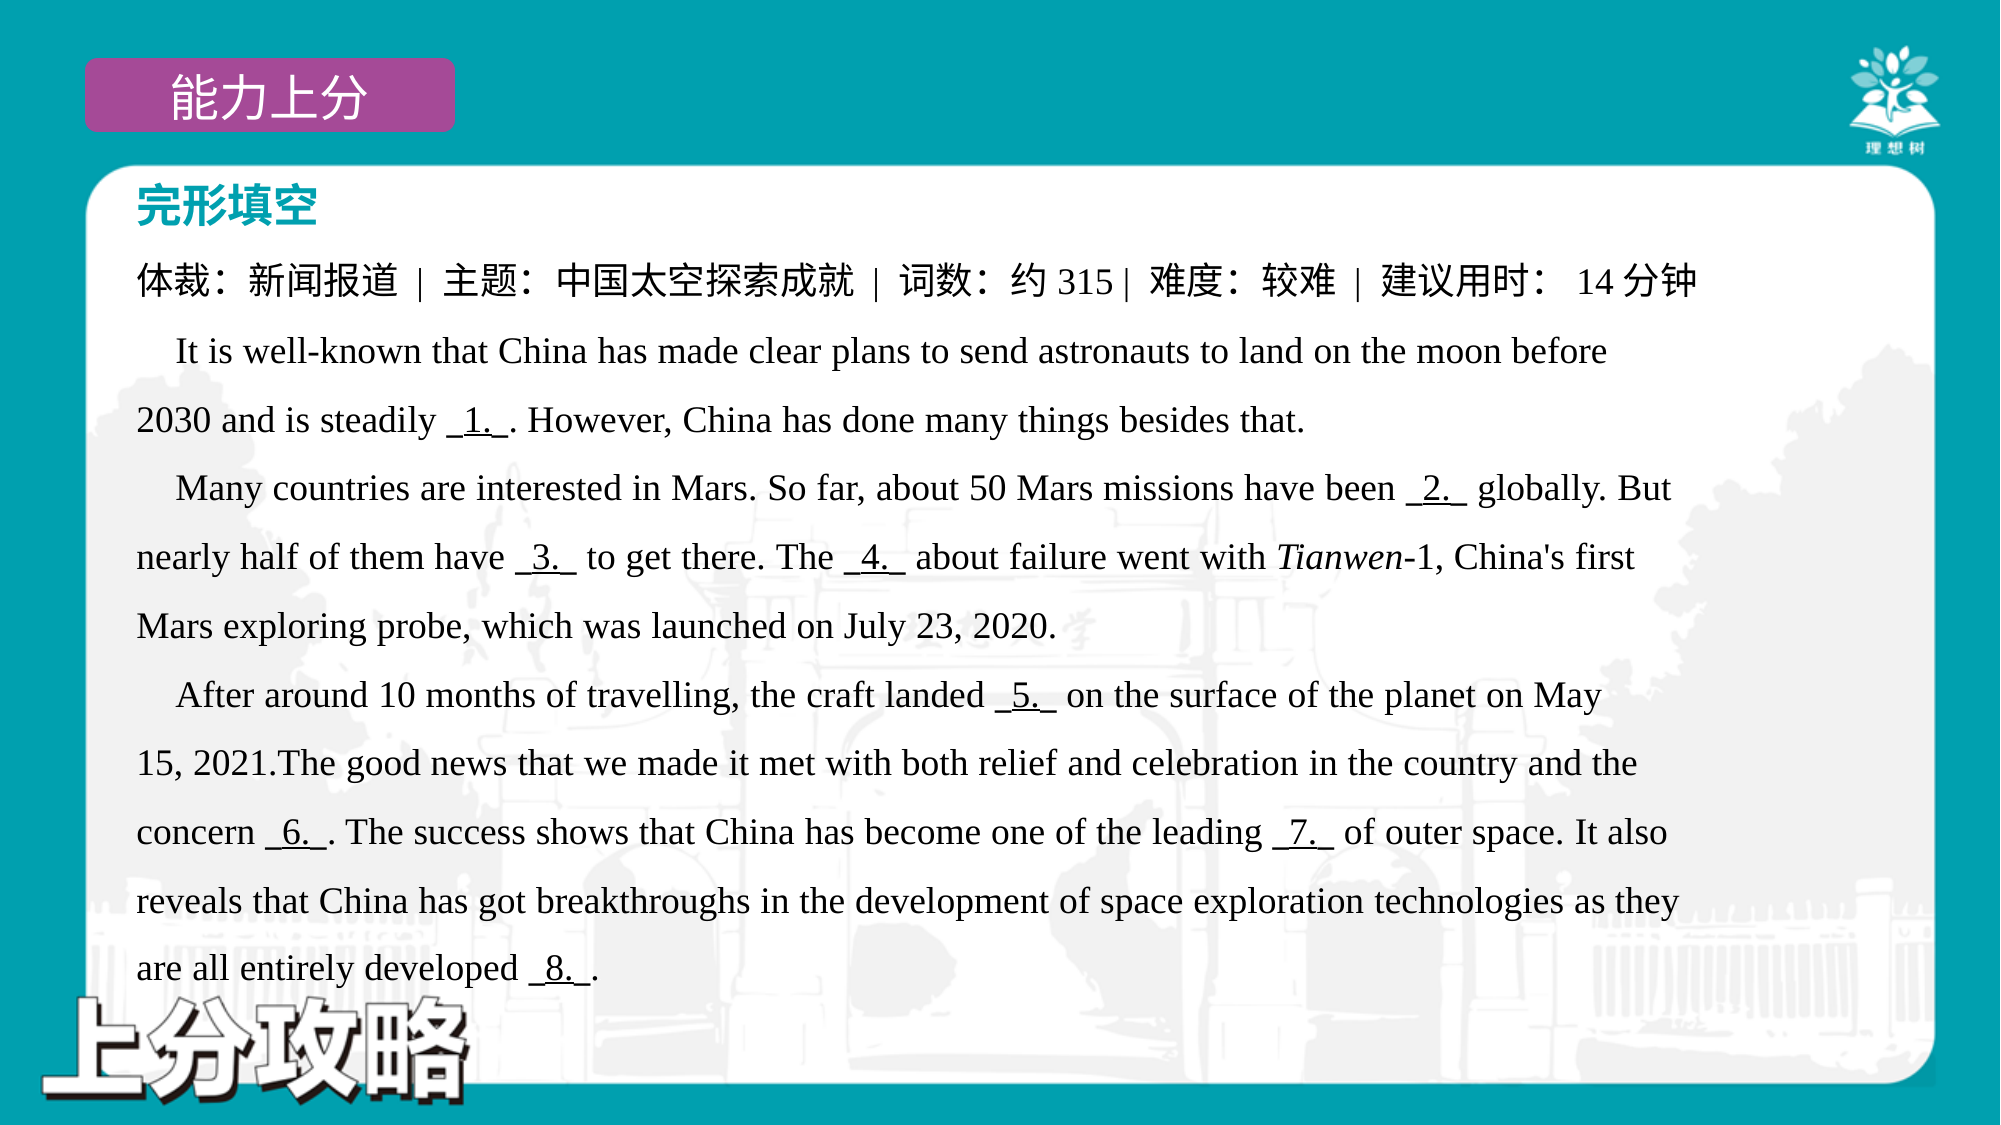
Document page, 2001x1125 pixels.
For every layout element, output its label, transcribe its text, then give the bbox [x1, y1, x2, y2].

picture [0, 0, 2000, 1125]
text_box 体裁：新闻报道 | 主题：中国太空探索成就 | 词数：约315 | 难度：较难 | 建议用时：14分钟 It is well-known that China has made clear plans to send astronauts to land on the moon before 2030 and is steadily _1._. However, China has done many things besides that. Many countries are interested in Mars. So far, about 50 Mars missions have been _2._ globally. But nearly half of them have _3._ to get there. The _4._ about failure went with Tianwen-1, China's first Mars exploring probe, which was launched on July 23, 2020. After around 10 months of travelling, the craft landed _5._ on the surface of the planet on May 15, 2021.The good news that we made it met with both relief and celebration in the country and the concern _6._. The success shows that China has become one of the leading _7._ of outer space. It also reveals that China has got breakthroughs in the development of space exploration technologies as they are all entirely developed _8._.#4 [136, 233, 1865, 980]
text_box 完形填空 [136, 176, 1865, 232]
